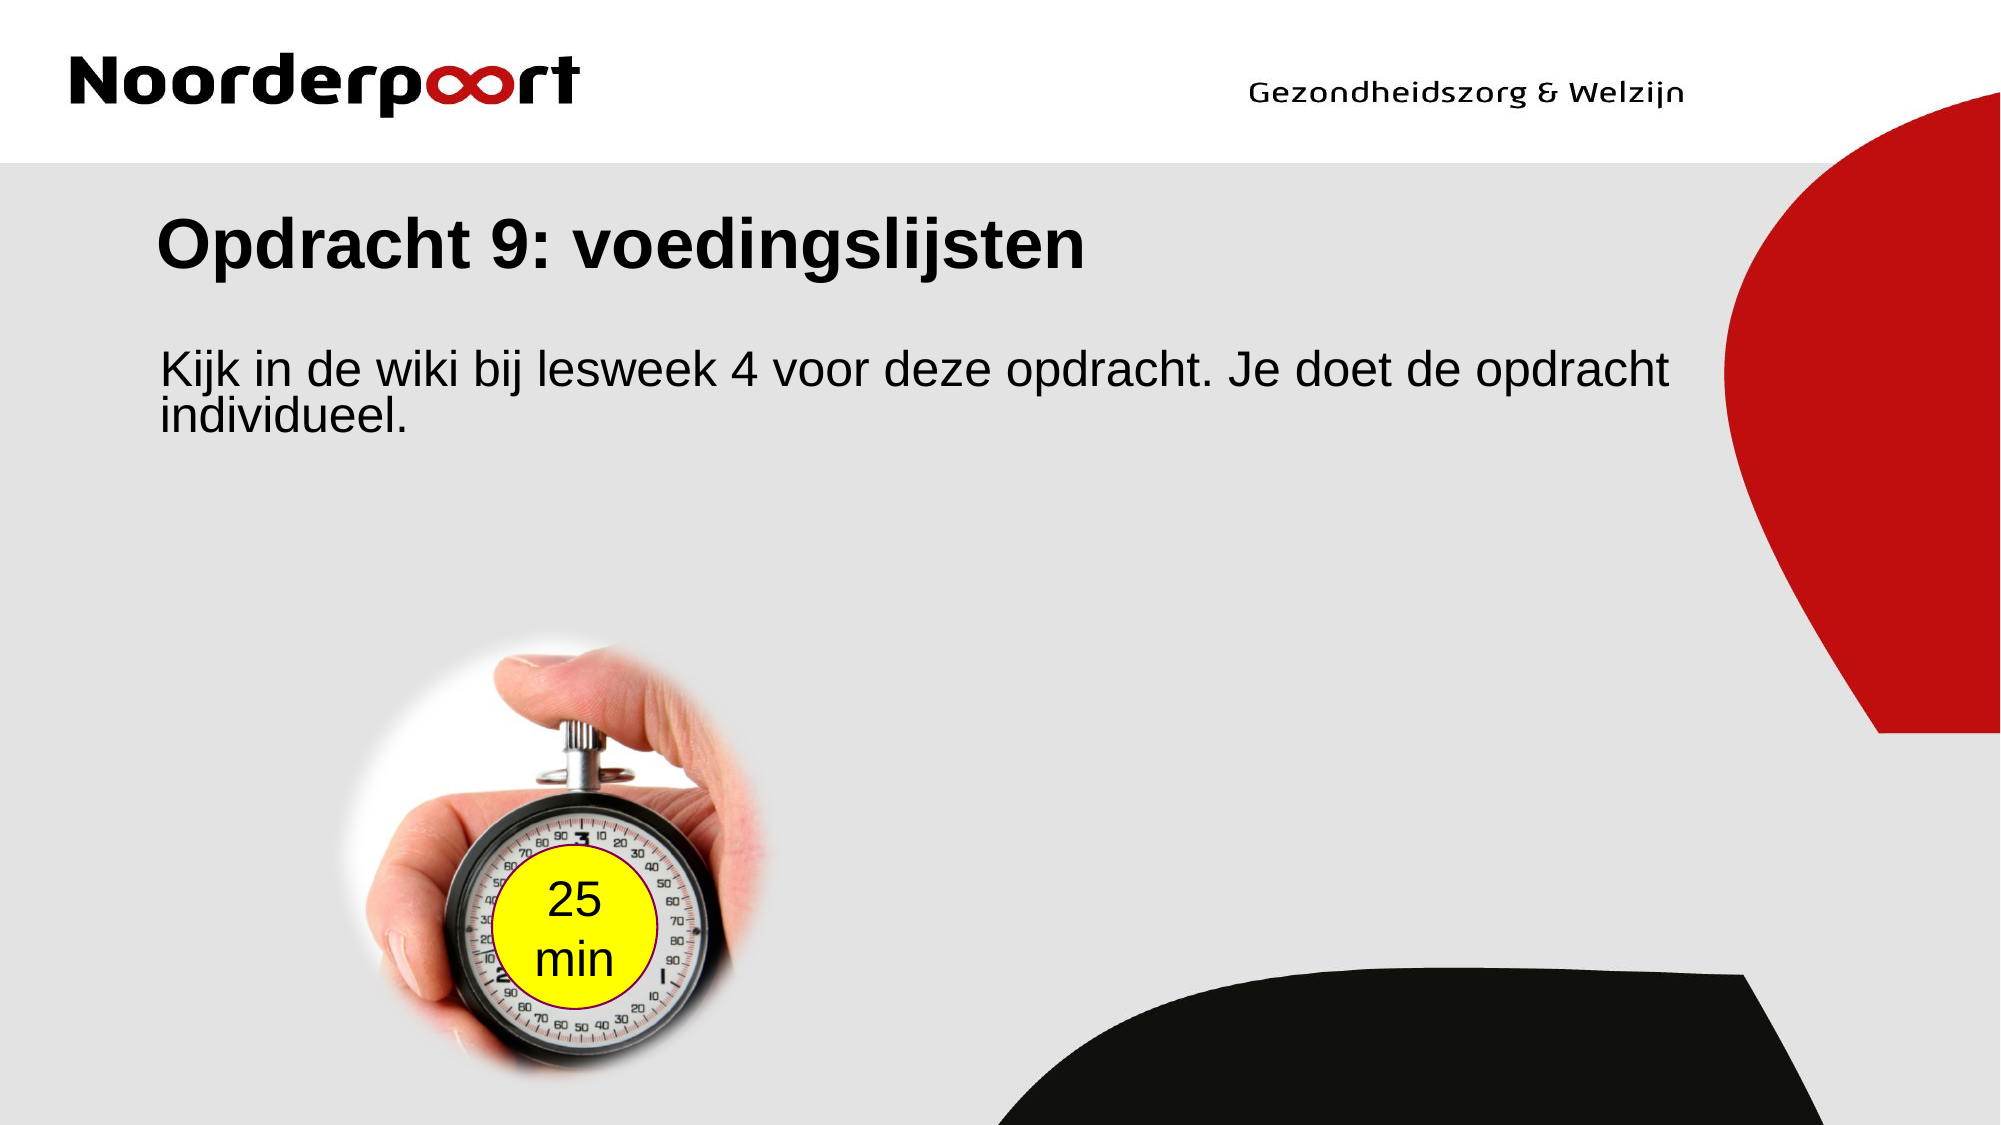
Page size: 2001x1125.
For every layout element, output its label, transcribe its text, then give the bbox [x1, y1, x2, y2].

list Kijk in de wiki bij lesweek 4 voor deze opdracht. Je doet de opdracht individueel. [144, 343, 1723, 927]
picture [0, 0, 2001, 1125]
title Opdracht 9: voedingslijsten [141, 187, 1720, 294]
